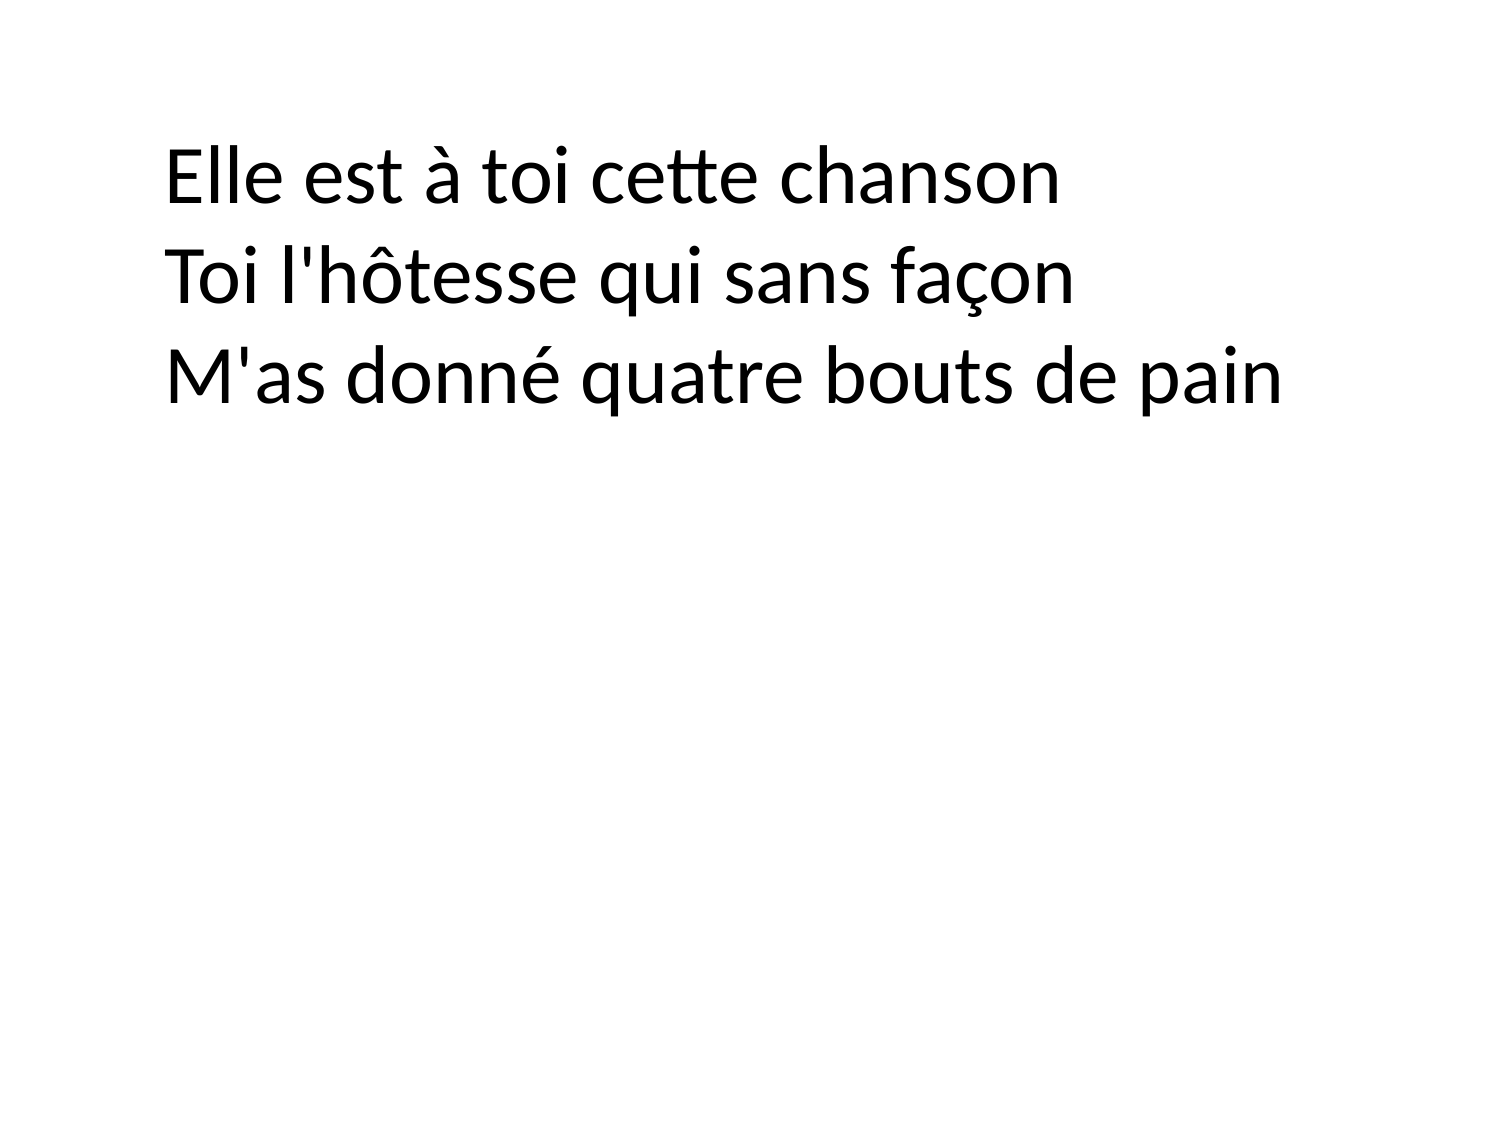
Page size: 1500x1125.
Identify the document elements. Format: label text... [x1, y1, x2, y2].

text_box Elle est à toi cette chanson Toi l'hôtesse qui sans façon M'as donné quatre bouts de pain [149, 112, 1500, 528]
